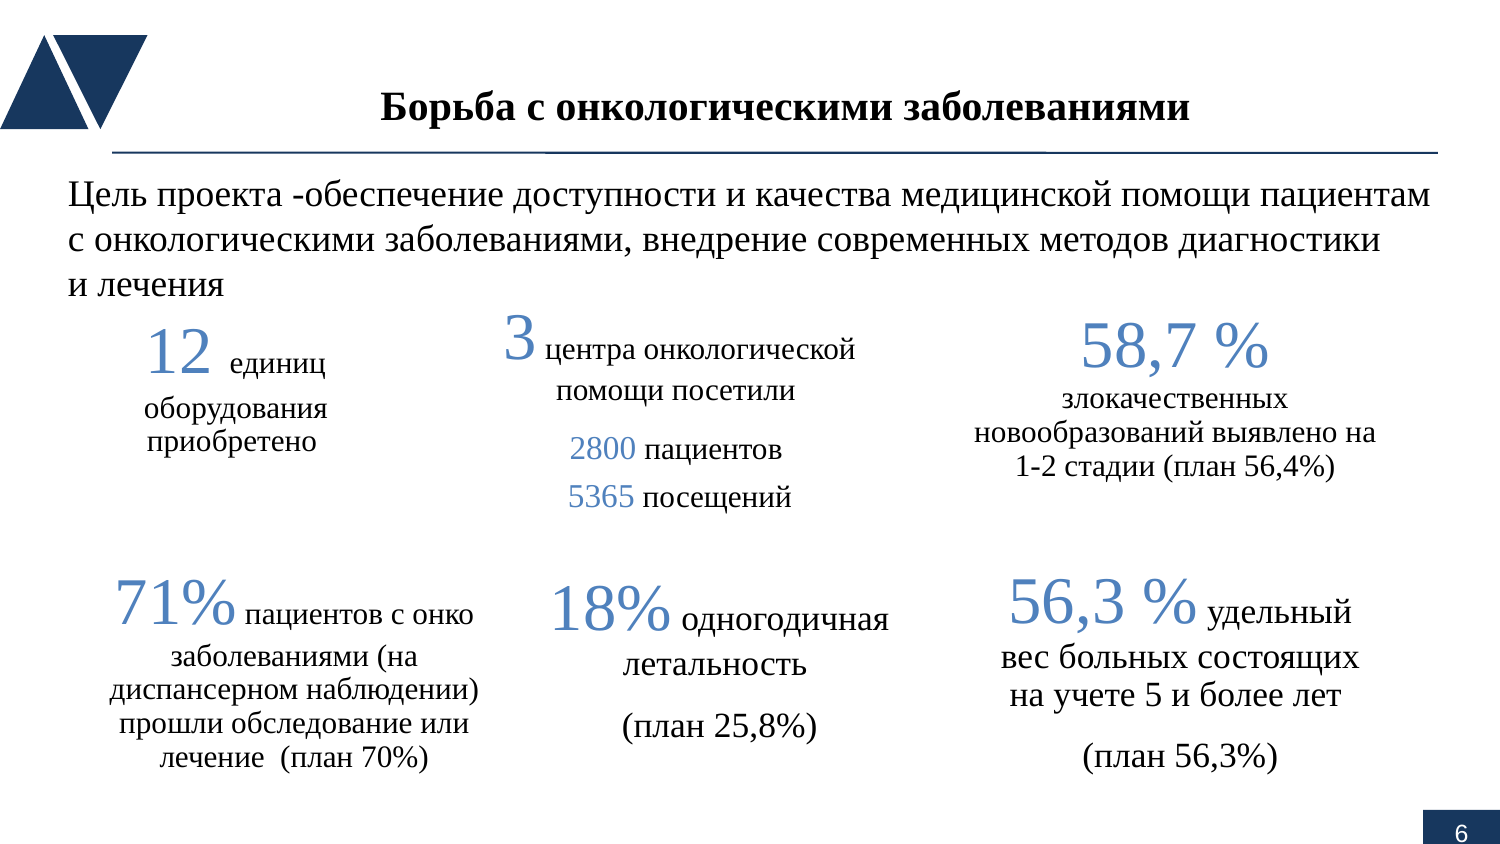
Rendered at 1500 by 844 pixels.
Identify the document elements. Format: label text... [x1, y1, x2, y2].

title Борьба с онкологическими заболеваниями [123, 33, 1448, 161]
text_box [0, 33, 91, 132]
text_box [41, 291, 1436, 824]
text_box [51, 32, 150, 132]
text_box 6 [1423, 809, 1500, 844]
text_box Цель проекта -обеспечение доступности и качества медицинской помощи пациентам с онкологическими заболеваниями, внедрение современных методов диагностики и лечения [53, 161, 1459, 312]
